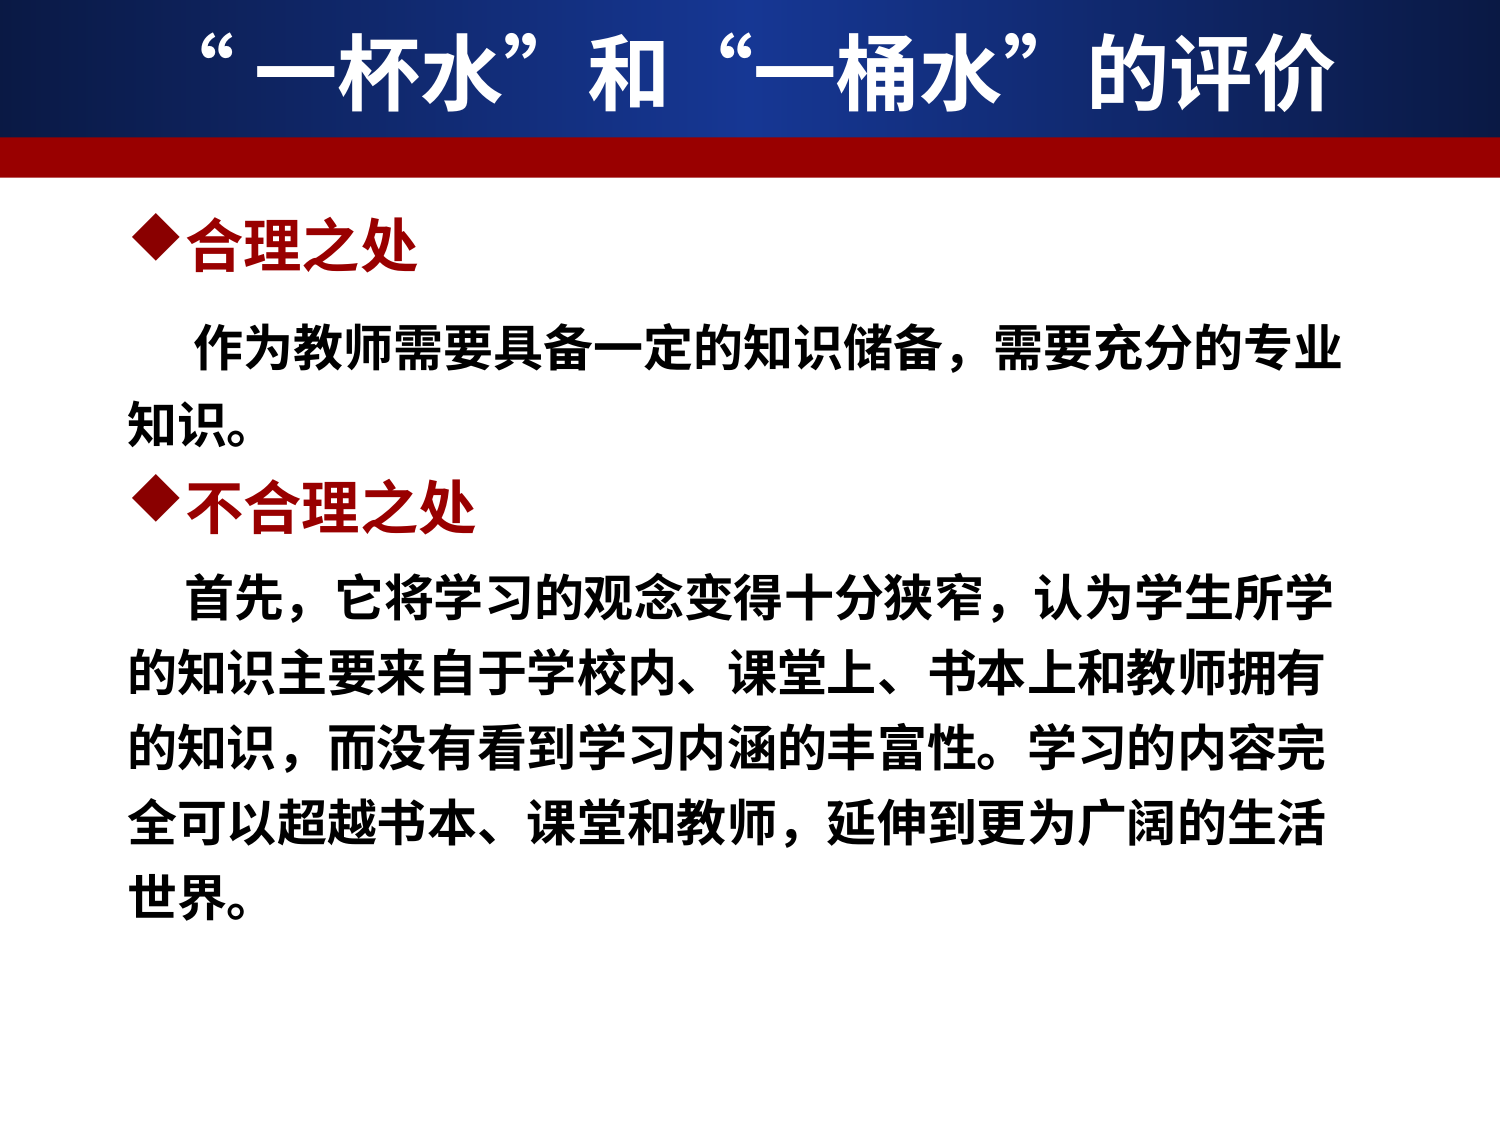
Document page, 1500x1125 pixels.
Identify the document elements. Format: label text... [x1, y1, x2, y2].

title “一杯水”和“一桶水”的评价 [50, 24, 1438, 118]
list 合理之处 作为教师需要具备一定的知识储备，需要充分的专业知识。 不合理之处 首先，它将学习的观念变得十分狭窄，认为学生所学的知识主要来自于学校内、课堂上、书本上和教师拥有的知识，而没有看到学习内涵的丰富性。学习的内容完全可以超越书本、课堂和教师，延伸到更为广阔的生活世界。 [112, 184, 1388, 1035]
